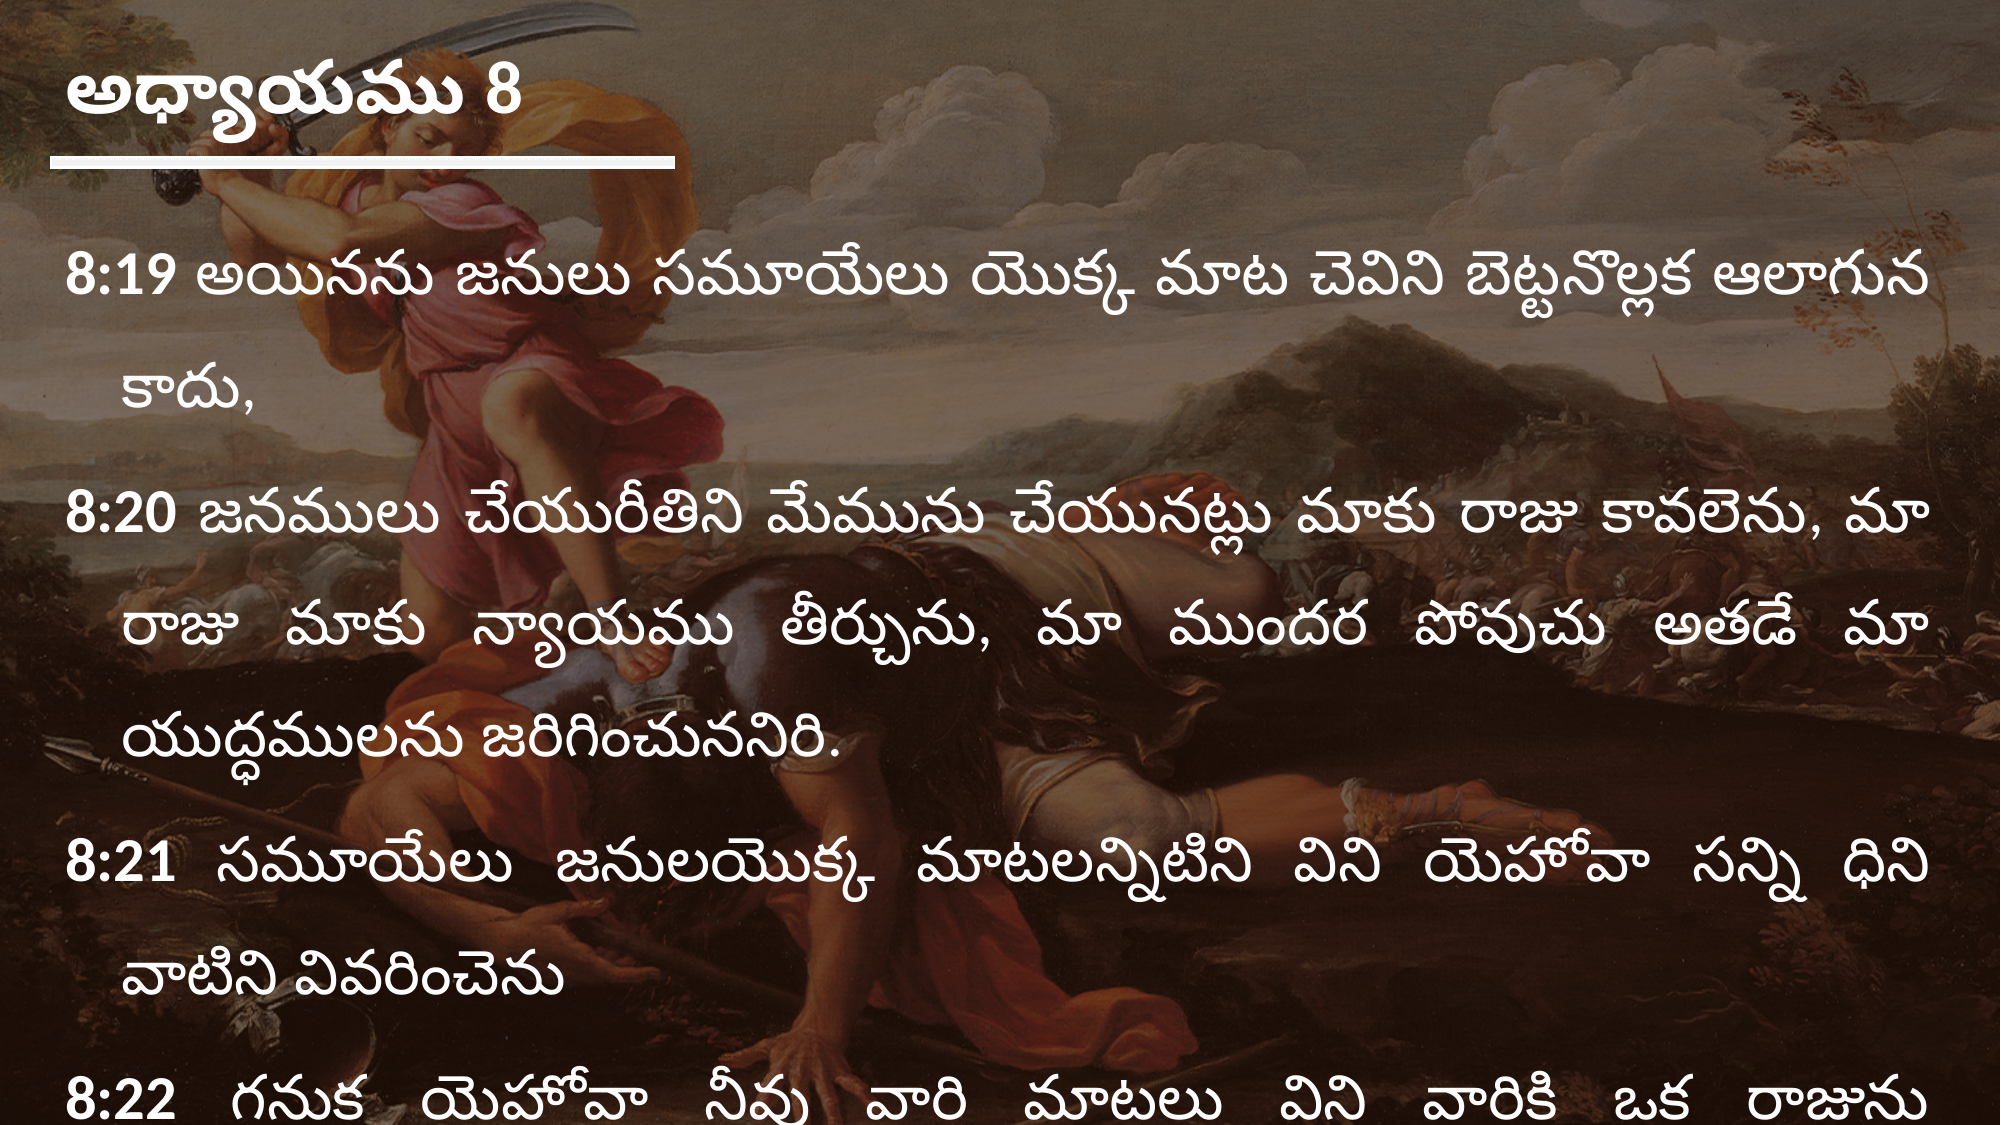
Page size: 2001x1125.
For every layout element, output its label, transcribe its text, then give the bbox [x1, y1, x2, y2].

list 8:19 అయినను జనులు సమూయేలు యొక్క మాట చెవిని బెట్టనొల్లక ఆలాగున కాదు, 8:20 జనములు చేయురీతిని మేమును చేయునట్లు మాకు రాజు కావలెను, మా రాజు మాకు న్యాయము తీర్చును, మా ముందర పోవుచు అతడే మా యుద్ధములను జరిగించుననిరి. 8:21 సమూయేలు జనులయొక్క మాటలన్నిటిని విని యెహోవా సన్ని ధిని వాటిని వివరించెను 8:22 గనుక యెహోవా నీవు వారి మాటలు విని వారికి ఒక రాజును నియమించుమని సమూయేలునకు సెలవియ్యగా సమూయేలు మీరందరు మీ మీ గ్రామములకు పొండని ఇశ్రాయేలీయులకు సెలవిచ్చెను. [50, 187, 1946, 1063]
picture [0, 0, 2000, 1125]
title అధ్యాయము 8 [50, 0, 1925, 167]
